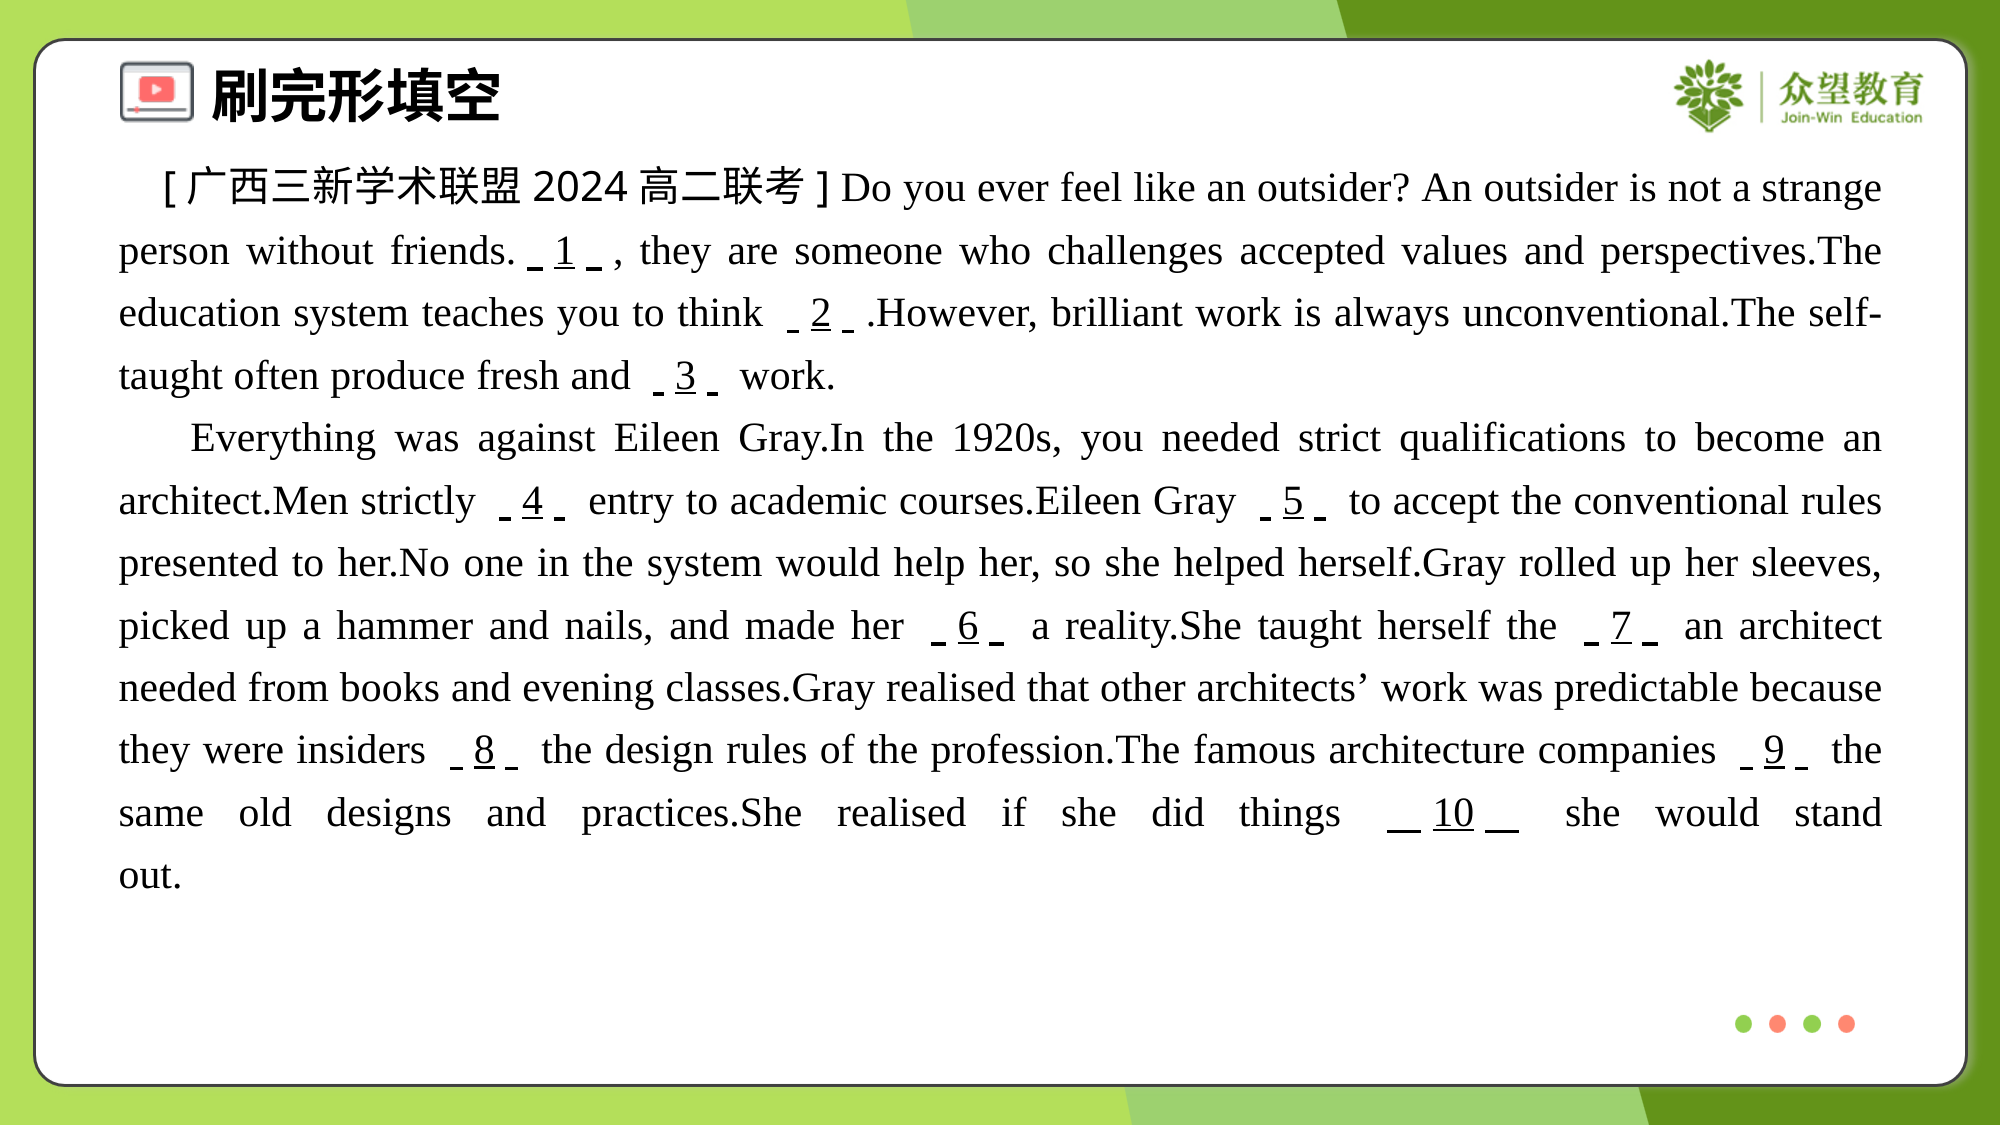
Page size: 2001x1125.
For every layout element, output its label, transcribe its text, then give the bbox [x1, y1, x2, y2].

picture [0, 0, 2000, 1125]
text_box [广西三新学术联盟2024高二联考] Do you ever feel like an outsider? An outsider is not a strange person without friends.. .1. ., they are someone who challenges accepted values and perspectives.The education system teaches you to think . .2. ..However, brilliant work is always unconventional.The self-taught often produce fresh and . .3. . work. Everything was against Eileen Gray.In the 1920s, you needed strict qualifications to become an architect.Men strictly . .4. . entry to academic courses.Eileen Gray . .5. . to accept the conventional rules presented to her.No one in the system would help her, so she helped herself.Gray rolled up her sleeves, picked up a hammer and nails, and made her . .6. . a reality.She taught herself the . .7. . an architect needed from books and evening classes.Gray realised that other architects’ work was predictable because they were insiders . .8. . the design rules of the profession.The famous architecture companies . .9. . the same old designs and practices.She realised if she did things . .10. . she would stand out.#2 [118, 147, 1883, 892]
